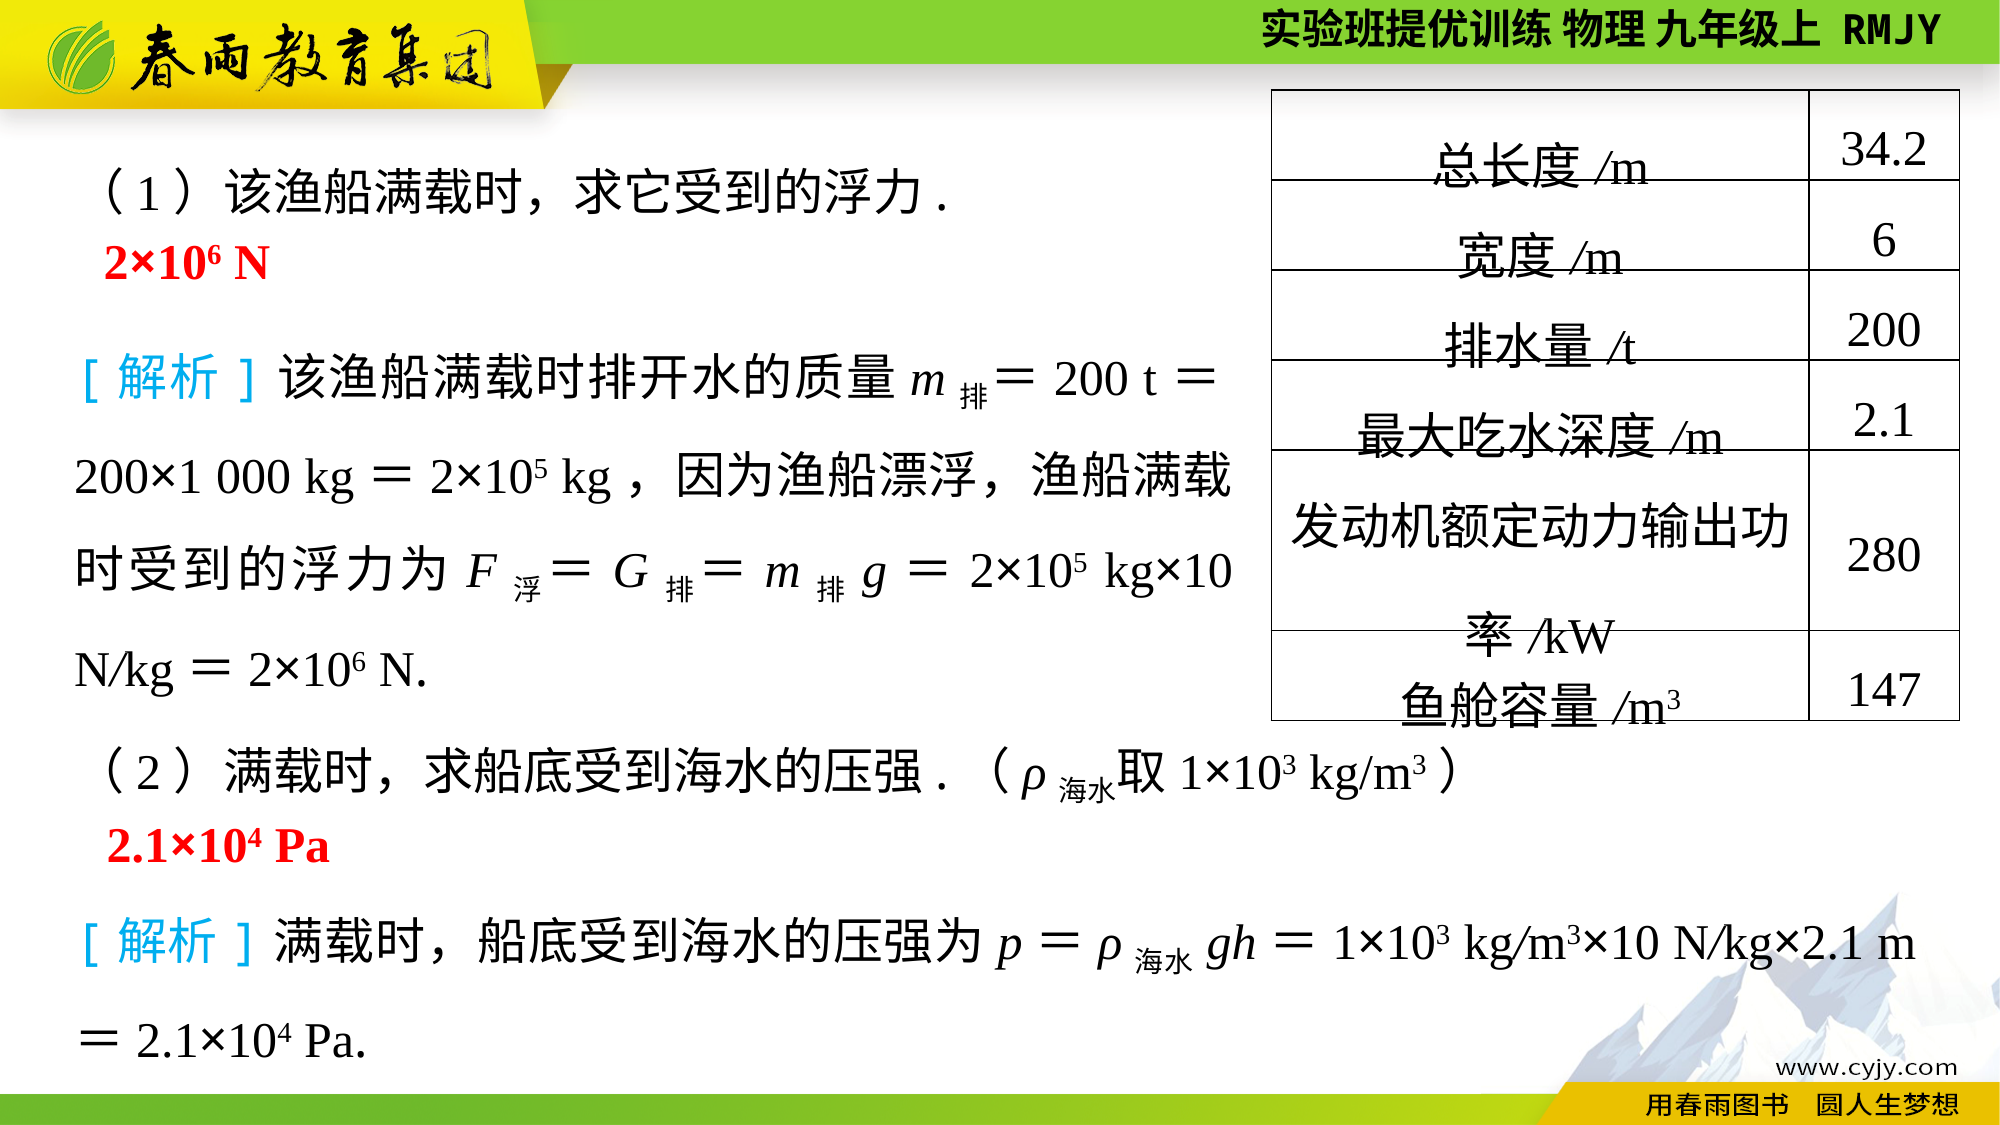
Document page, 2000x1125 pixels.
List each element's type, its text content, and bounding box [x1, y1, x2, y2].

table_cell 宽度/m [1272, 181, 1808, 269]
table_header 总长度/m [1272, 91, 1808, 179]
text_box [解析]该渔船满载时排开水的质量m排＝200 t＝200×1 000 kg＝2×105 kg，因为渔船漂浮，渔船满载时受到的浮力为F浮＝G排＝m排g＝2×105 kg×10 N/kg＝2×106 N. [59, 303, 1248, 697]
table_cell 2.1 [1810, 361, 1959, 449]
table_cell 147 [1810, 631, 1959, 720]
text_box 2×106 N [88, 222, 286, 298]
text_box （2）满载时，求船底受到海水的压强.（ρ海水取1×103 kg/m3） [59, 697, 1944, 815]
table_cell 200 [1810, 271, 1959, 359]
table_cell 排水量/t [1272, 271, 1808, 359]
table_cell 鱼舱容量/m3 [1272, 631, 1808, 720]
text_box 2.1×104 Pa [91, 805, 346, 867]
text_box [解析]满载时，船底受到海水的压强为p＝ρ海水gh＝1×103 kg/m3×10 N/kg×2.1 m＝2.1×104 Pa. [59, 867, 1944, 1076]
table_cell 280 [1810, 451, 1959, 630]
picture [0, 0, 2000, 1125]
table_cell 发动机额定动力输出功率/kW [1272, 451, 1808, 630]
table_cell 最大吃水深度/m [1272, 361, 1808, 449]
list （1）该渔船满载时，求它受到的浮力. [59, 122, 1271, 217]
table_header 34.2 [1810, 91, 1959, 179]
table_cell 6 [1810, 181, 1959, 269]
